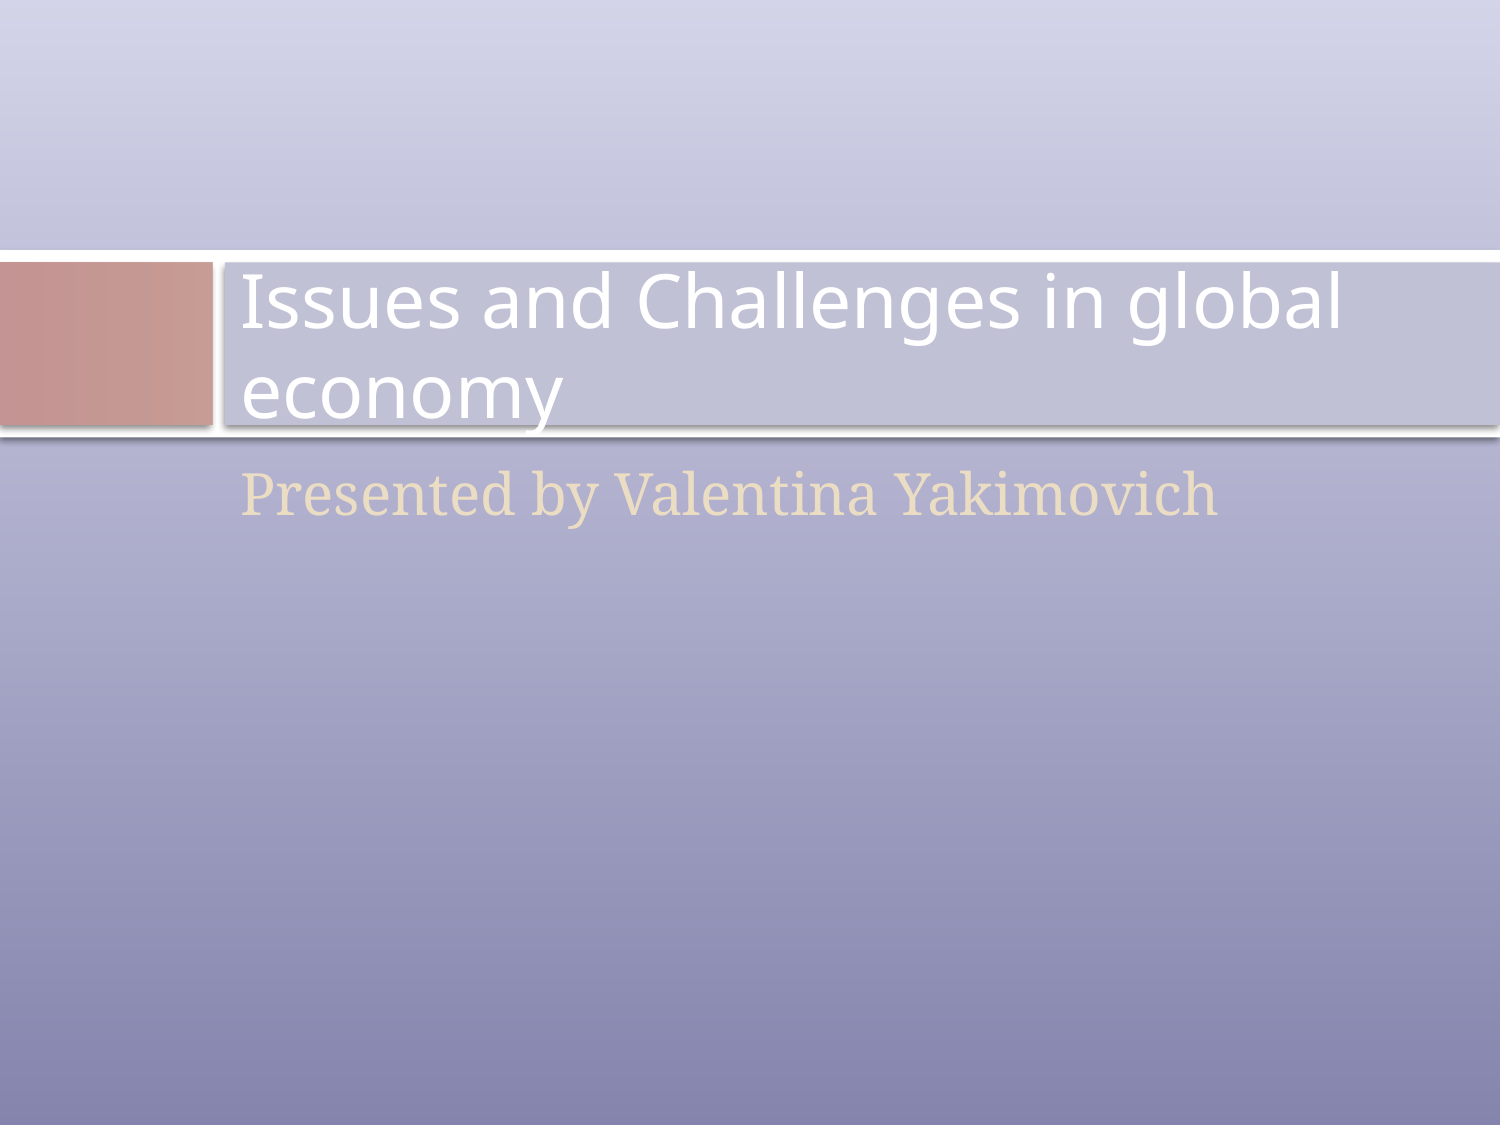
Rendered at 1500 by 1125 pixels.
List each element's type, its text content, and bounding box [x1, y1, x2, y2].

list Presented by Valentina Yakimovich [224, 449, 1394, 725]
text_box [0, 261, 214, 426]
title Issues and Challenges in global economy [224, 262, 1476, 426]
